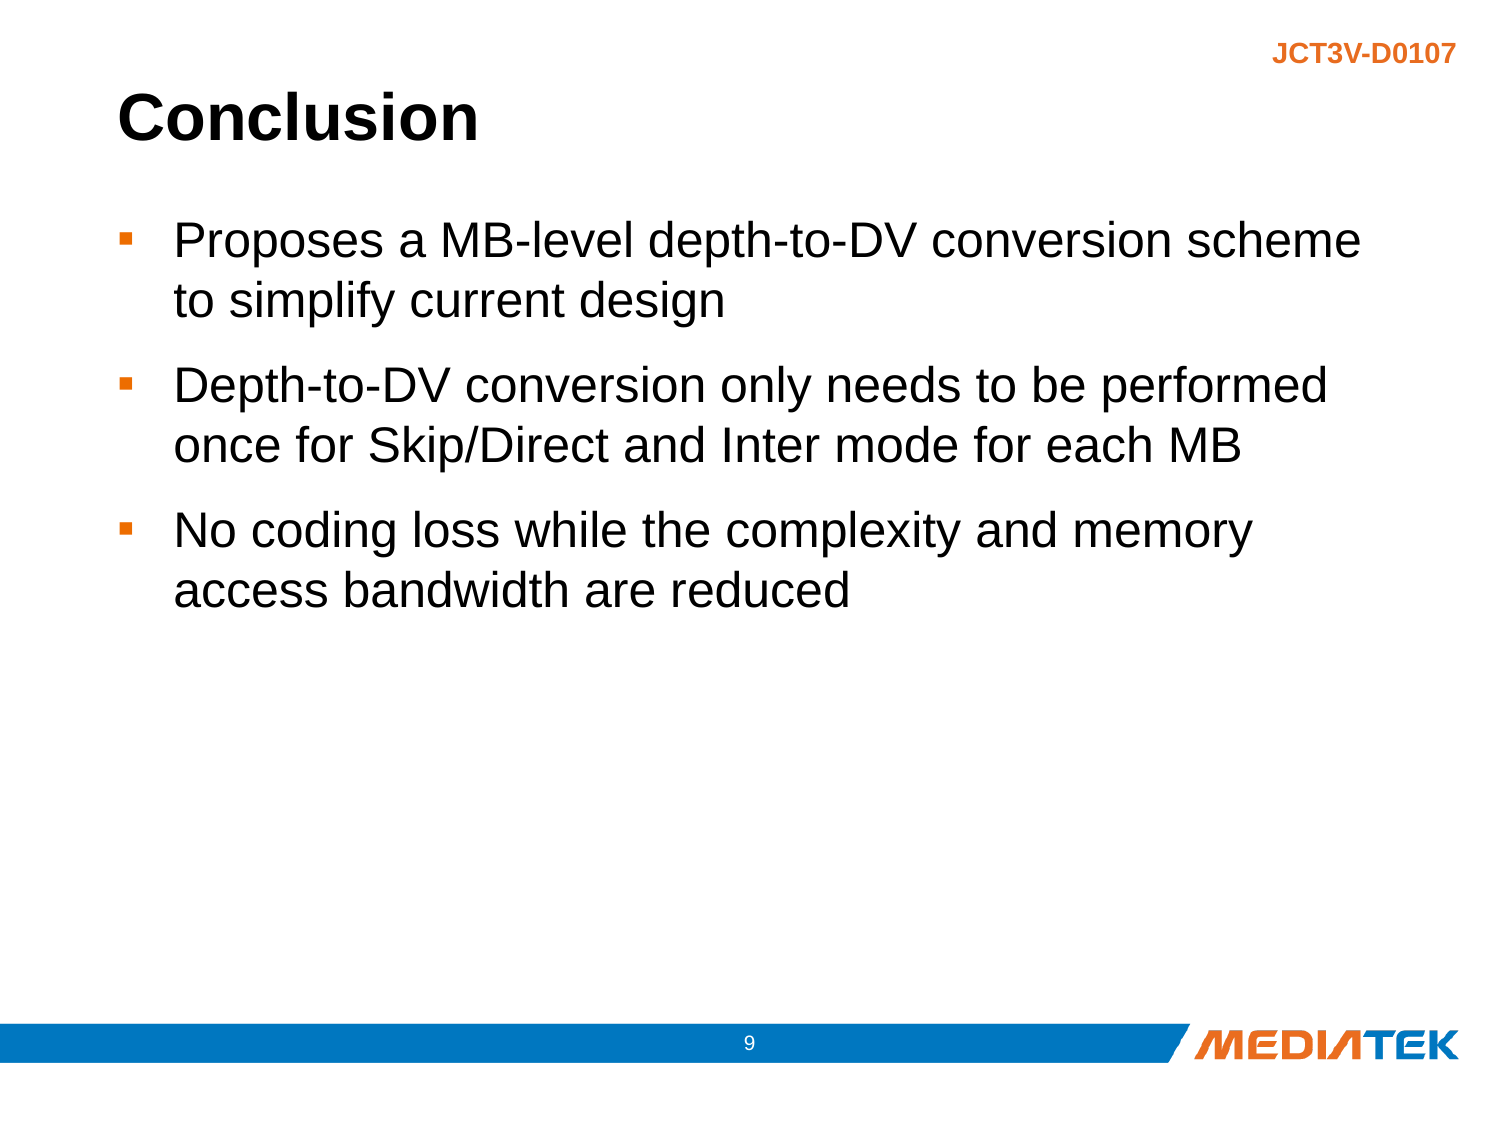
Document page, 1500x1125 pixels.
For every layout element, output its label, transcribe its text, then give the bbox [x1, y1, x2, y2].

slide_number 8 [711, 1022, 789, 1090]
list Proposes a MB-level depth-to-DV conversion scheme to simplify current design Depth-to-DV conversion only needs to be performed once for Skip/Direct and Inter mode for each MB No coding loss while the complexity and memory access bandwidth are reduced [101, 199, 1424, 1001]
picture [0, 1023, 711, 1063]
picture [789, 1023, 1459, 1063]
title Conclusion [101, 37, 1425, 191]
